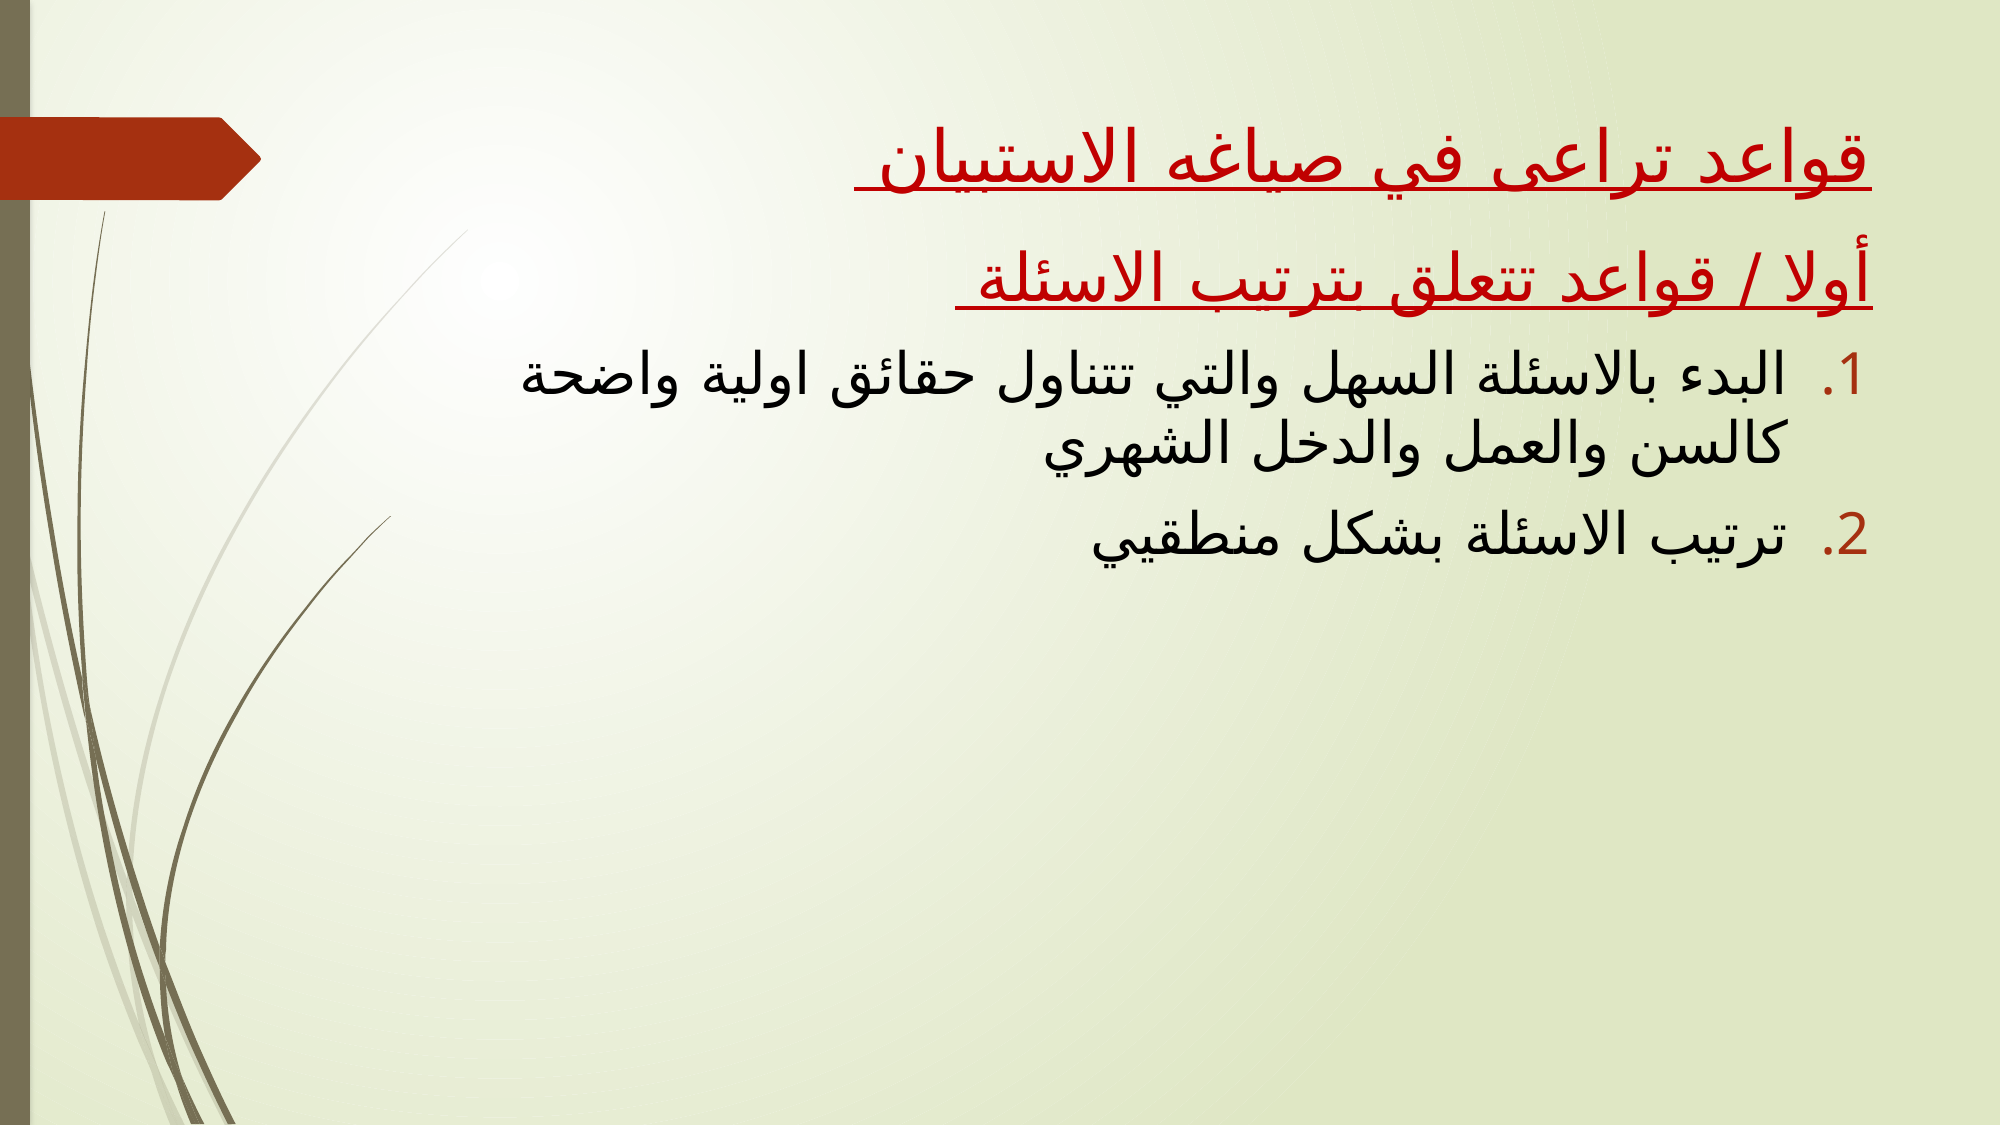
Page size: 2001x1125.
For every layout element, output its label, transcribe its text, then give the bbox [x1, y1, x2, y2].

title قواعد تراعى في صياغه الاستبيان [425, 102, 1888, 206]
list أولا / قواعد تتعلق بترتيب الاسئلة البدء بالاسئلة السهل والتي تتناول حقائق اولية واضحة كالسن والعمل والدخل الشهري ترتيب الاسئلة بشكل منطقيي [425, 227, 1888, 848]
